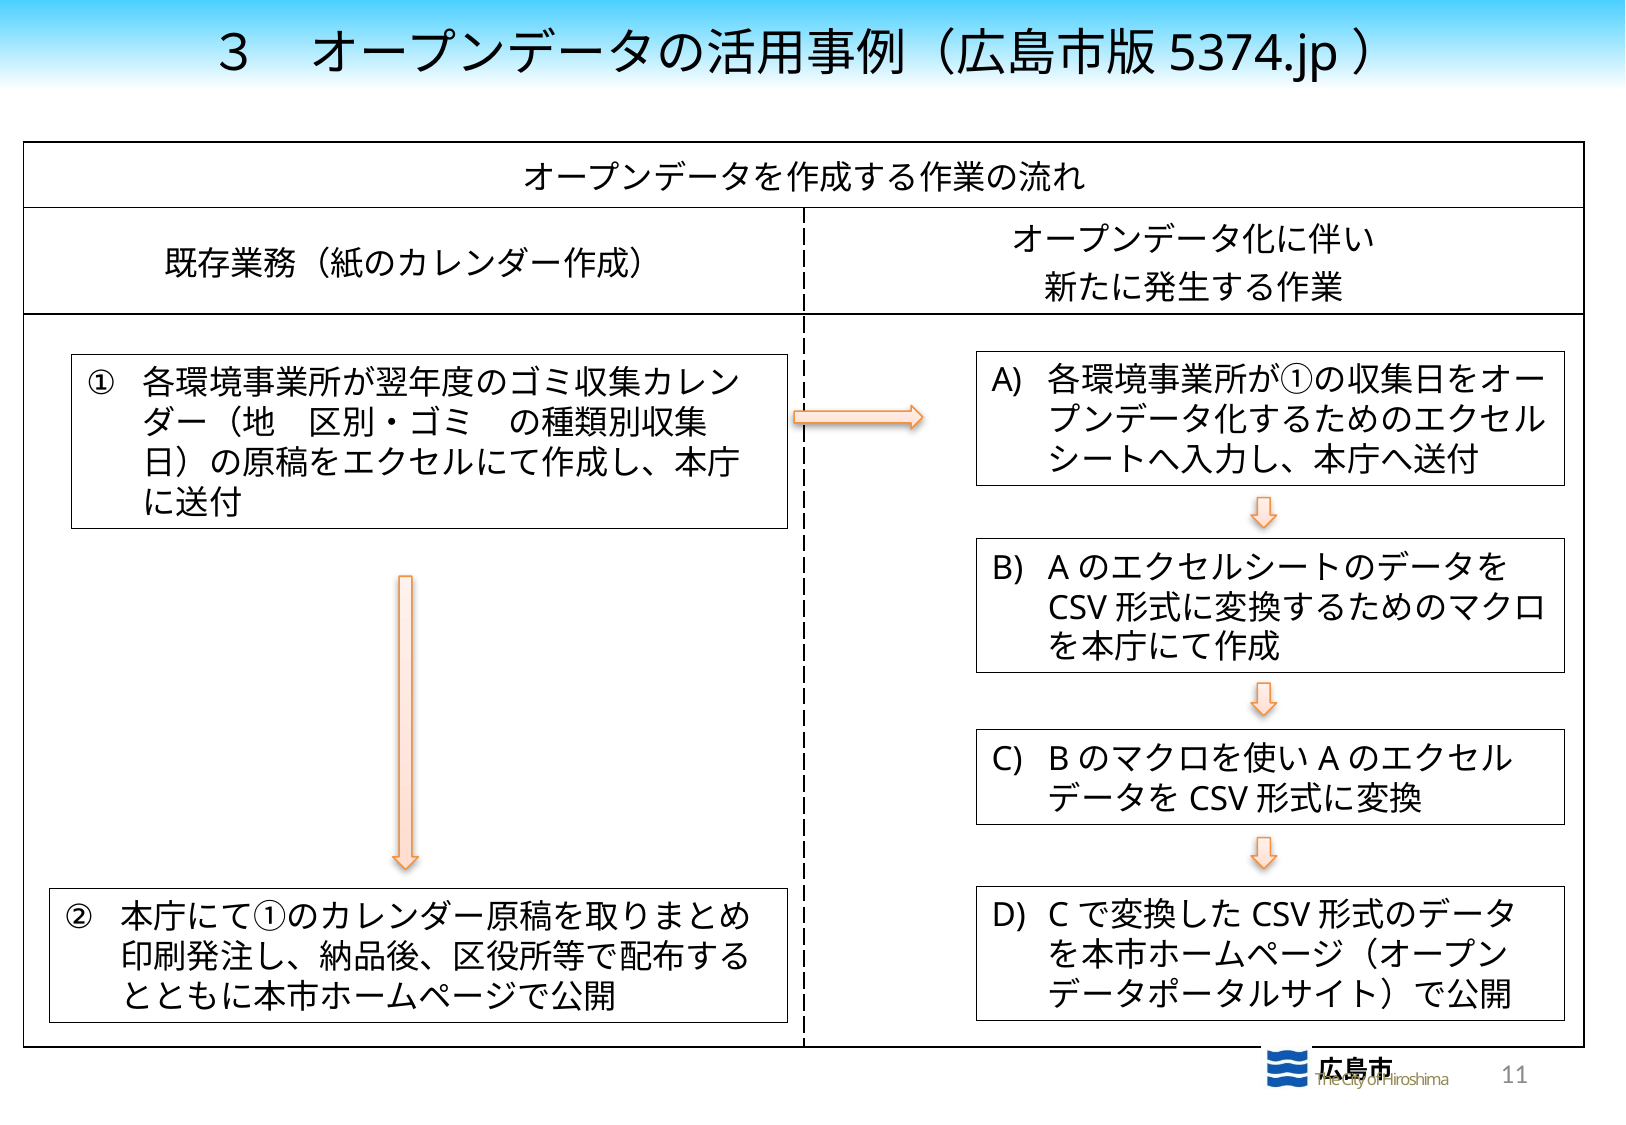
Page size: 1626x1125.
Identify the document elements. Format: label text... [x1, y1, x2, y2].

text_box [1250, 836, 1278, 870]
table_cell 既存業務（紙のカレンダー作成） [24, 208, 804, 313]
text_box [1250, 496, 1278, 529]
text_box 各環境事業所が①の収集日をオープンデータ化するためのエクセルシートへ入力し、本庁へ送付 [976, 351, 1565, 486]
slide_number 11 [1164, 1042, 1255, 1103]
text_box 各環境事業所が翌年度のゴミ収集カレンダー（地 区別・ゴミ の種類別収集日）の原稿をエクセルにて作成し、本庁に送付 [71, 354, 788, 529]
table_cell [804, 315, 1583, 1046]
text_box [793, 404, 924, 430]
text_box AのエクセルシートのデータをCSV形式に変換するためのマクロを本庁にて作成 [976, 538, 1565, 673]
text_box Bのマクロを使いAのエクセルデータをCSV形式に変換 [976, 729, 1565, 825]
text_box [1261, 1025, 1474, 1120]
text_box Cで変換したCSV形式のデータを本市ホームページ（オープンデータポータルサイト）で公開 [976, 886, 1565, 1021]
text_box [1250, 682, 1278, 717]
table_cell オープンデータ化に伴い 新たに発生する作業 [804, 208, 1583, 313]
text_box [392, 575, 420, 871]
table_cell [24, 315, 804, 1046]
text_box 本庁にて①のカレンダー原稿を取りまとめ印刷発注し、納品後、区役所等で配布するとともに本市ホームページで公開 [49, 888, 788, 1023]
slide_number 11 [1479, 1042, 1544, 1103]
text_box ３ オープンデータの活用事例（広島市版5374.jp） [49, 0, 1544, 102]
table_header オープンデータを作成する作業の流れ [24, 143, 1583, 207]
